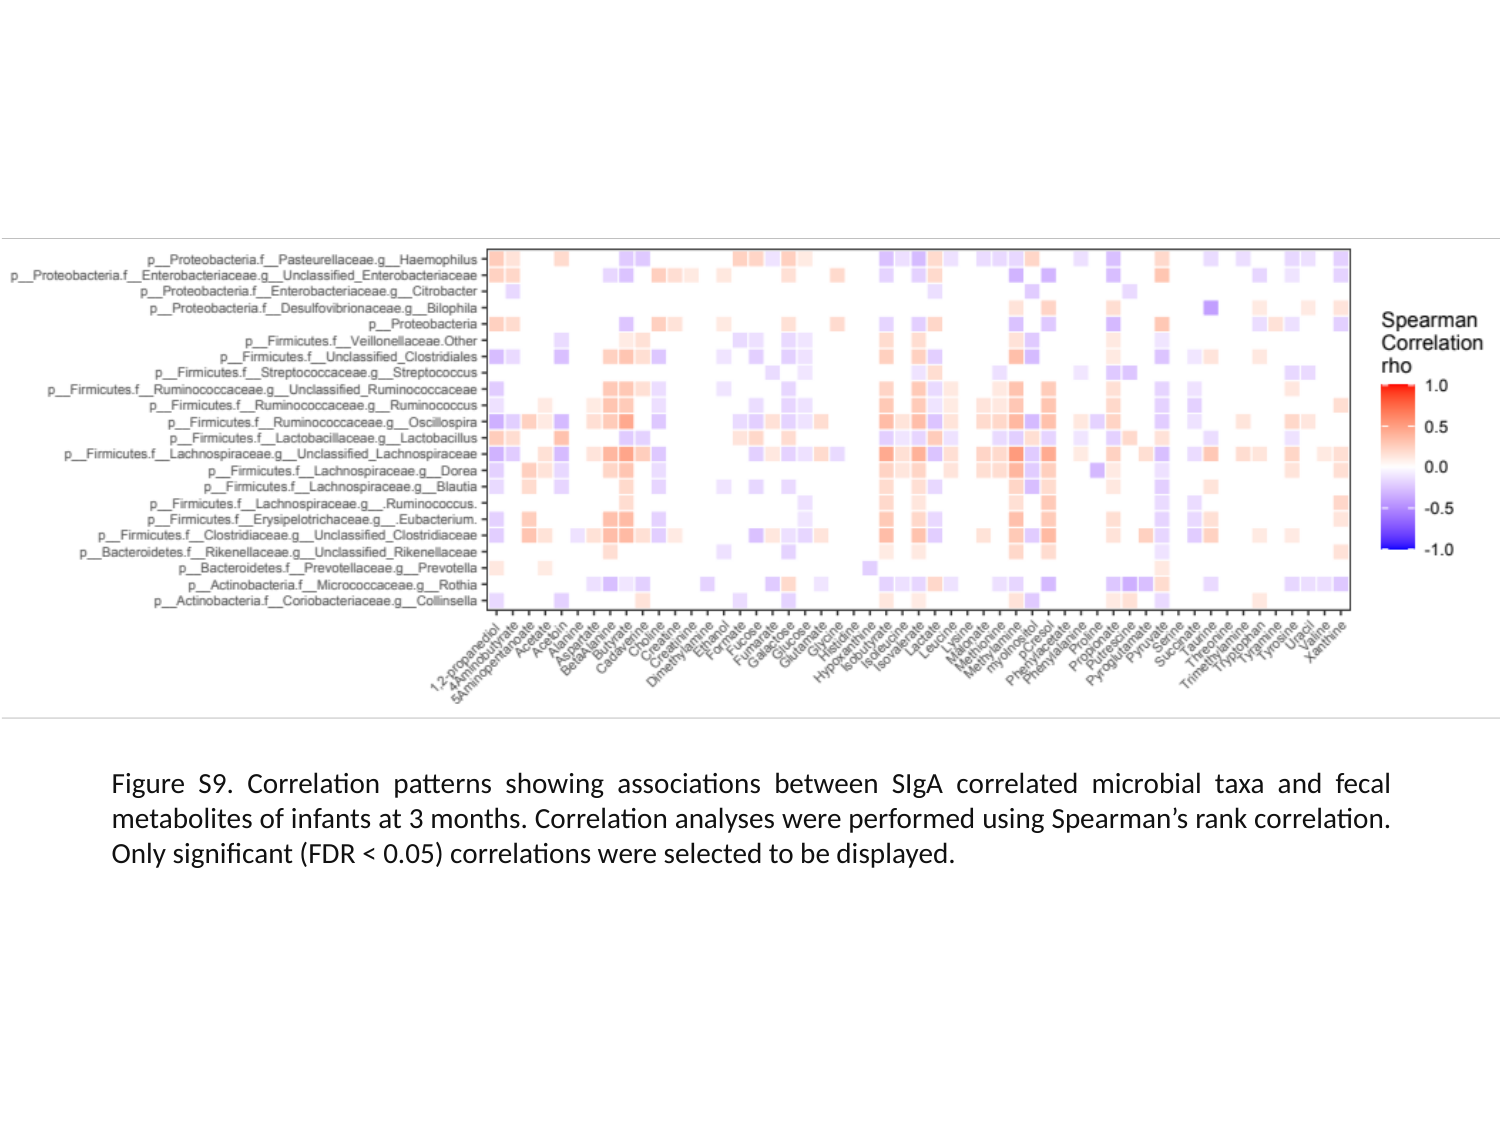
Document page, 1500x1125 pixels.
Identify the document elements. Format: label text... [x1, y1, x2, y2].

text_box Figure S9. Correlation patterns showing associations between SIgA correlated microbial taxa and fecal metabolites of infants at 3 months. Correlation analyses were performed using Spearman’s rank correlation. Only significant (FDR < 0.05) correlations were selected to be displayed. [96, 818, 1407, 877]
picture [1, 136, 1500, 818]
